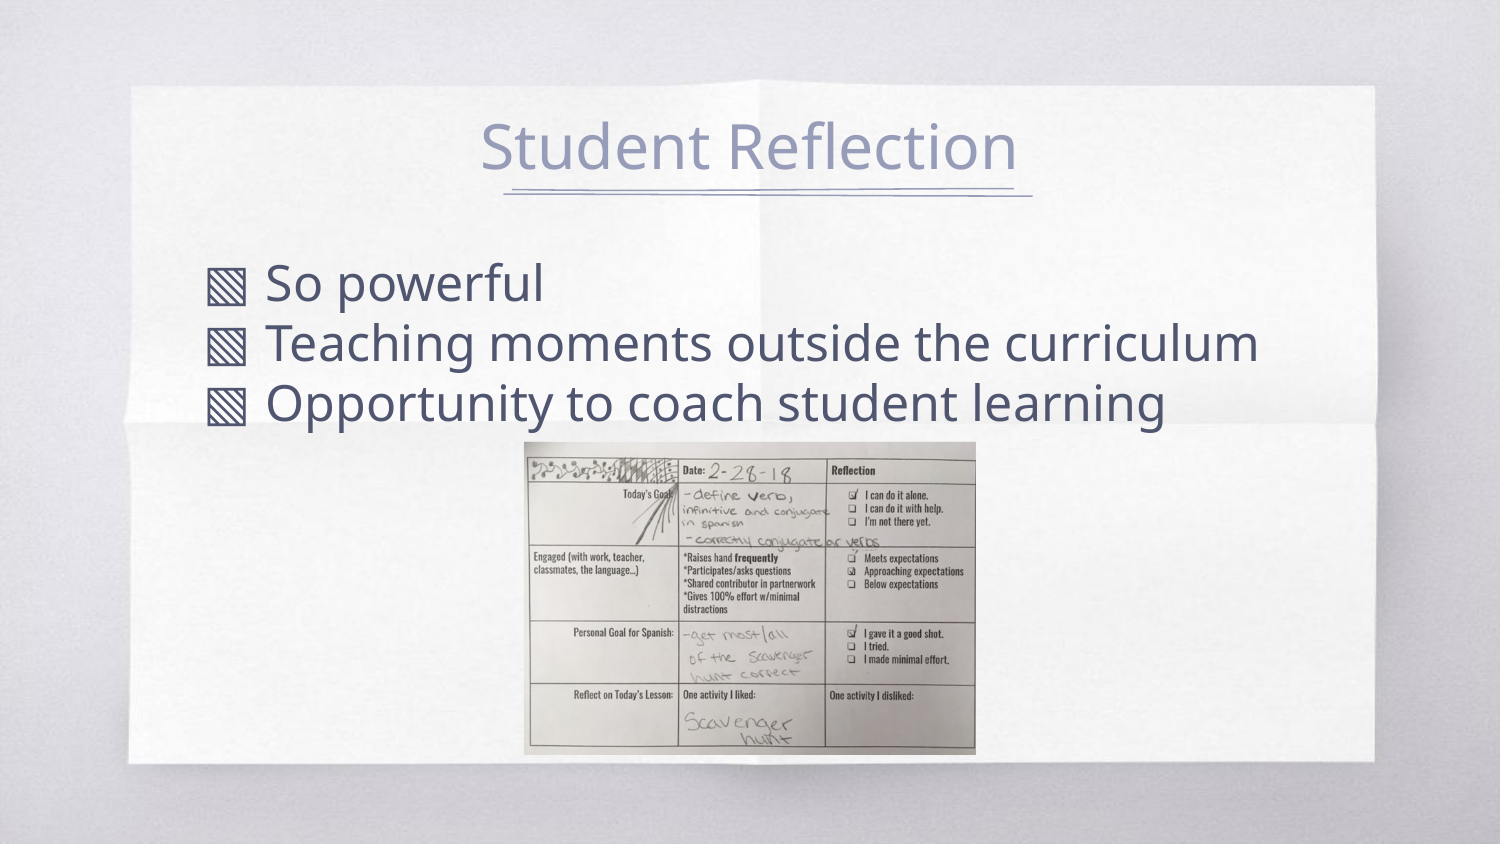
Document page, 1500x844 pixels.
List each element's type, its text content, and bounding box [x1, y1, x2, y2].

title Student Reflection [168, 84, 1332, 197]
list So powerful Teaching moments outside the curriculum Opportunity to coach student learning [175, 236, 1334, 739]
picture [0, 0, 1500, 844]
